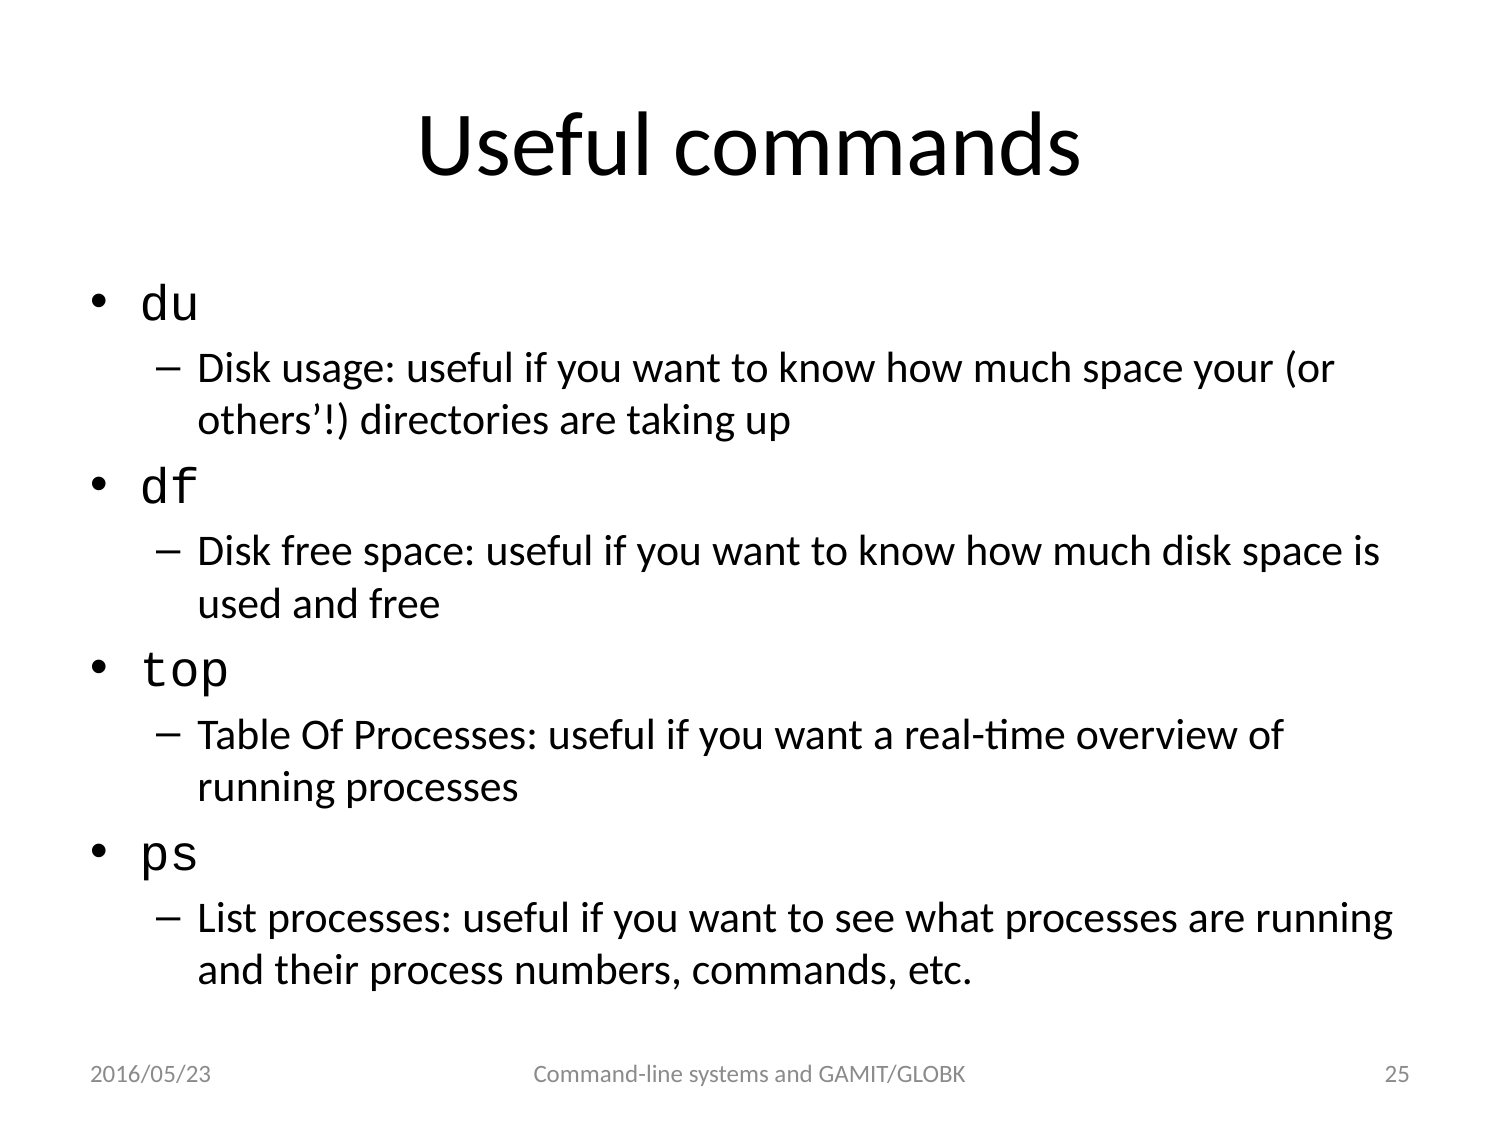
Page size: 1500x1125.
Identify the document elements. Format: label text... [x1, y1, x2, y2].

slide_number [75, 1042, 425, 1103]
list du Disk usage: useful if you want to know how much space your (or others’!) directories are taking up df Disk free space: useful if you want to know how much disk space is used and free top Table Of Processes: useful if you want a real-time overview of running processes ps List processes: useful if you want to see what processes are running and their process numbers, commands, etc. [75, 262, 1425, 1005]
slide_number 25 [1074, 1042, 1425, 1103]
footer Command-line systems and GAMIT/GLOBK [512, 1042, 988, 1103]
title Useful commands [75, 45, 1425, 233]
